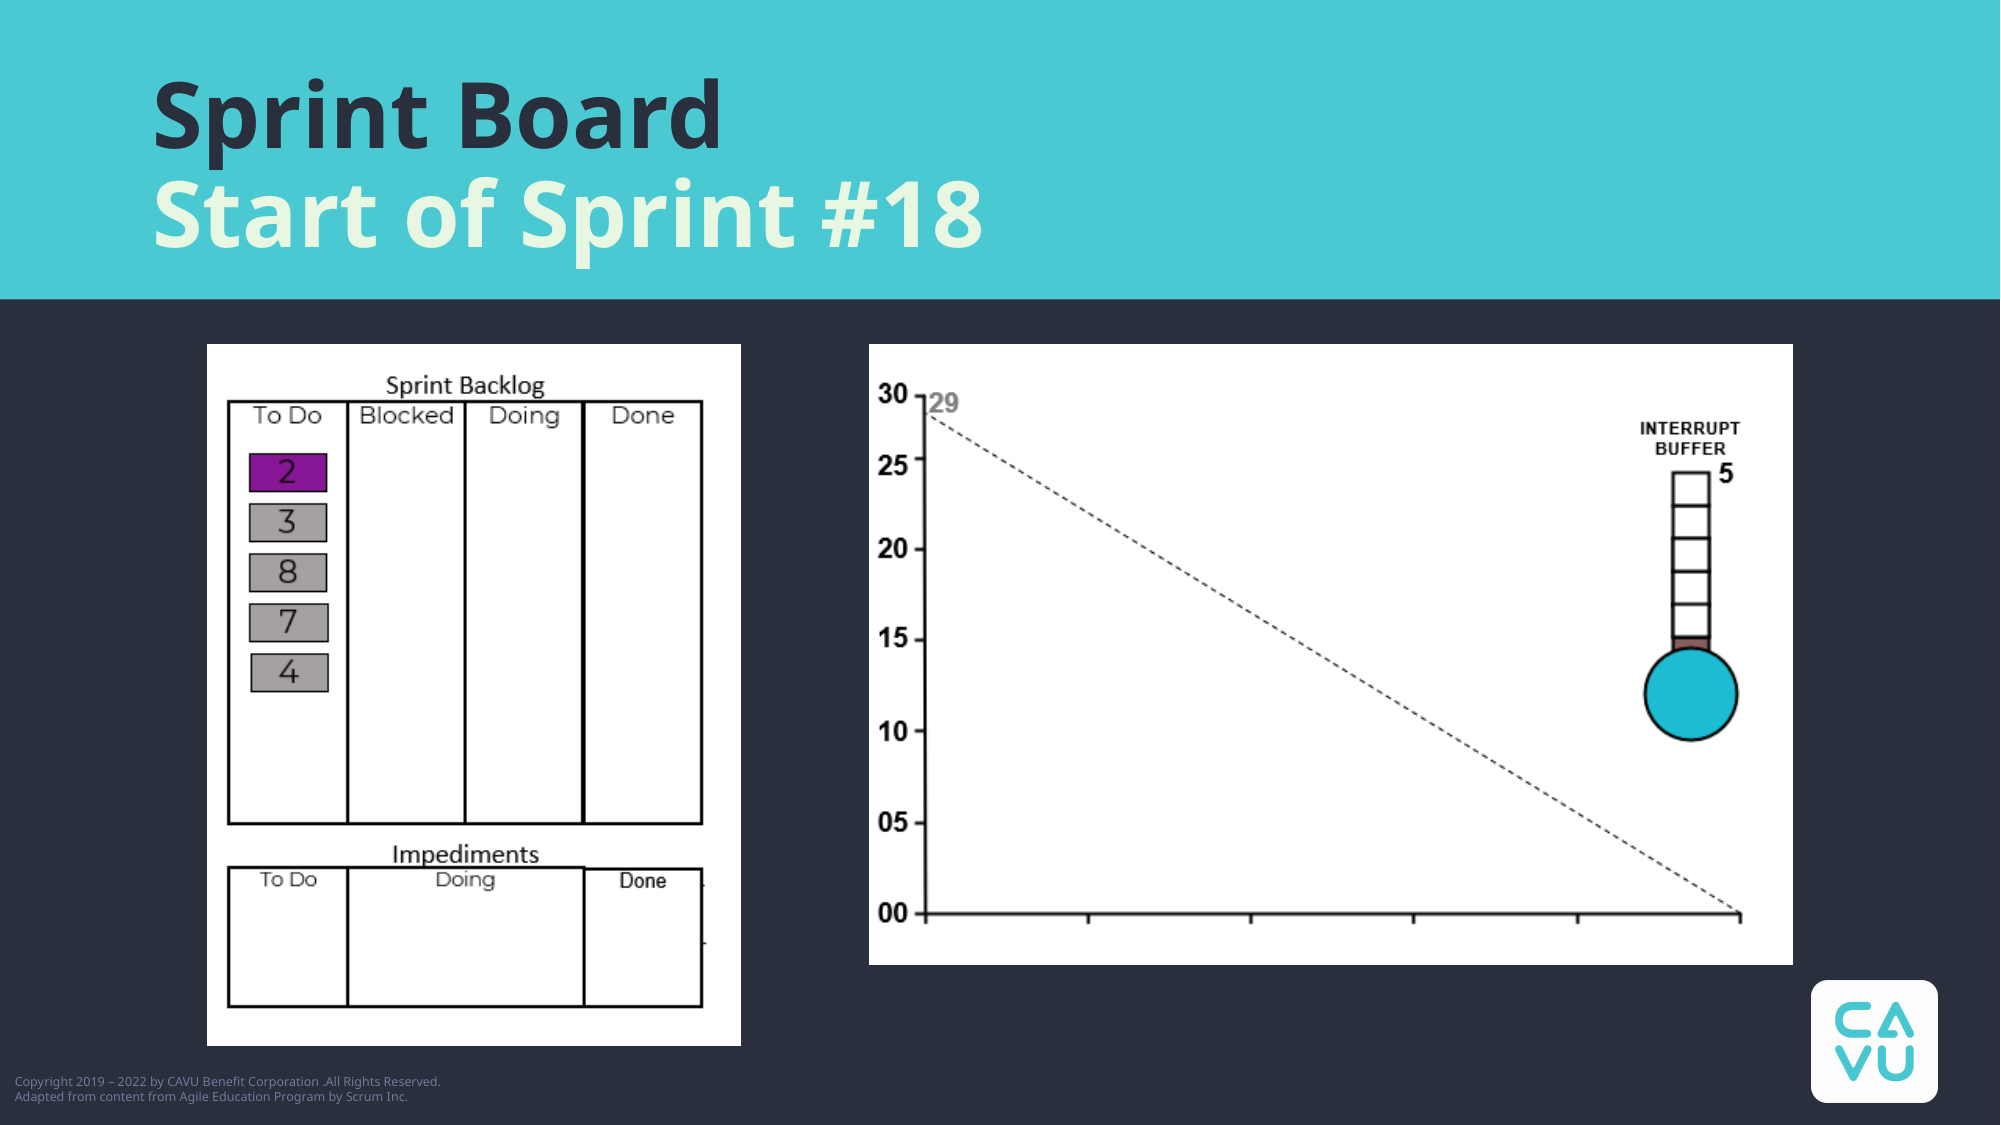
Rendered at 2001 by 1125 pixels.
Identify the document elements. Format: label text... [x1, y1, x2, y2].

picture [207, 344, 741, 1047]
title Sprint Board Start of Sprint #18 [137, 59, 1863, 278]
picture [1811, 980, 1938, 1103]
picture [869, 344, 1793, 965]
